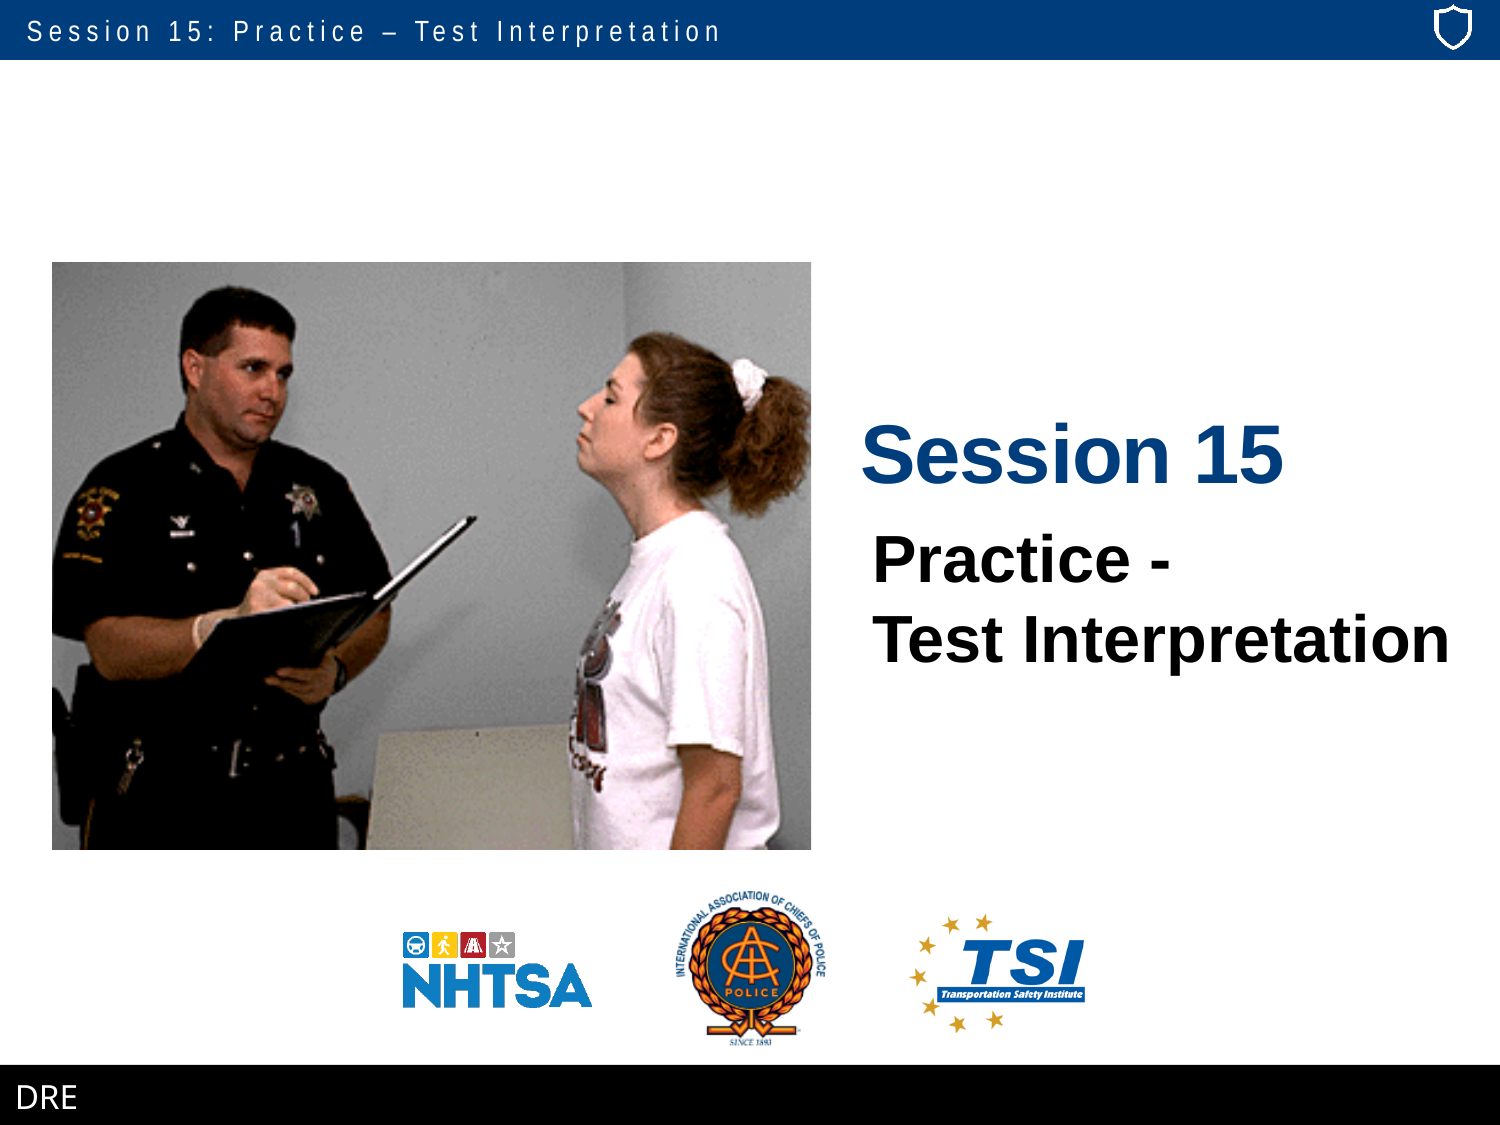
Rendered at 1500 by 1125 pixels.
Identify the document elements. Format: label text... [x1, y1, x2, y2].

title Session 15 [821, 368, 1376, 509]
picture [51, 262, 812, 851]
text_box Practice - Test Interpretation [857, 508, 1488, 796]
picture [1434, 4, 1472, 50]
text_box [403, 882, 1097, 1059]
